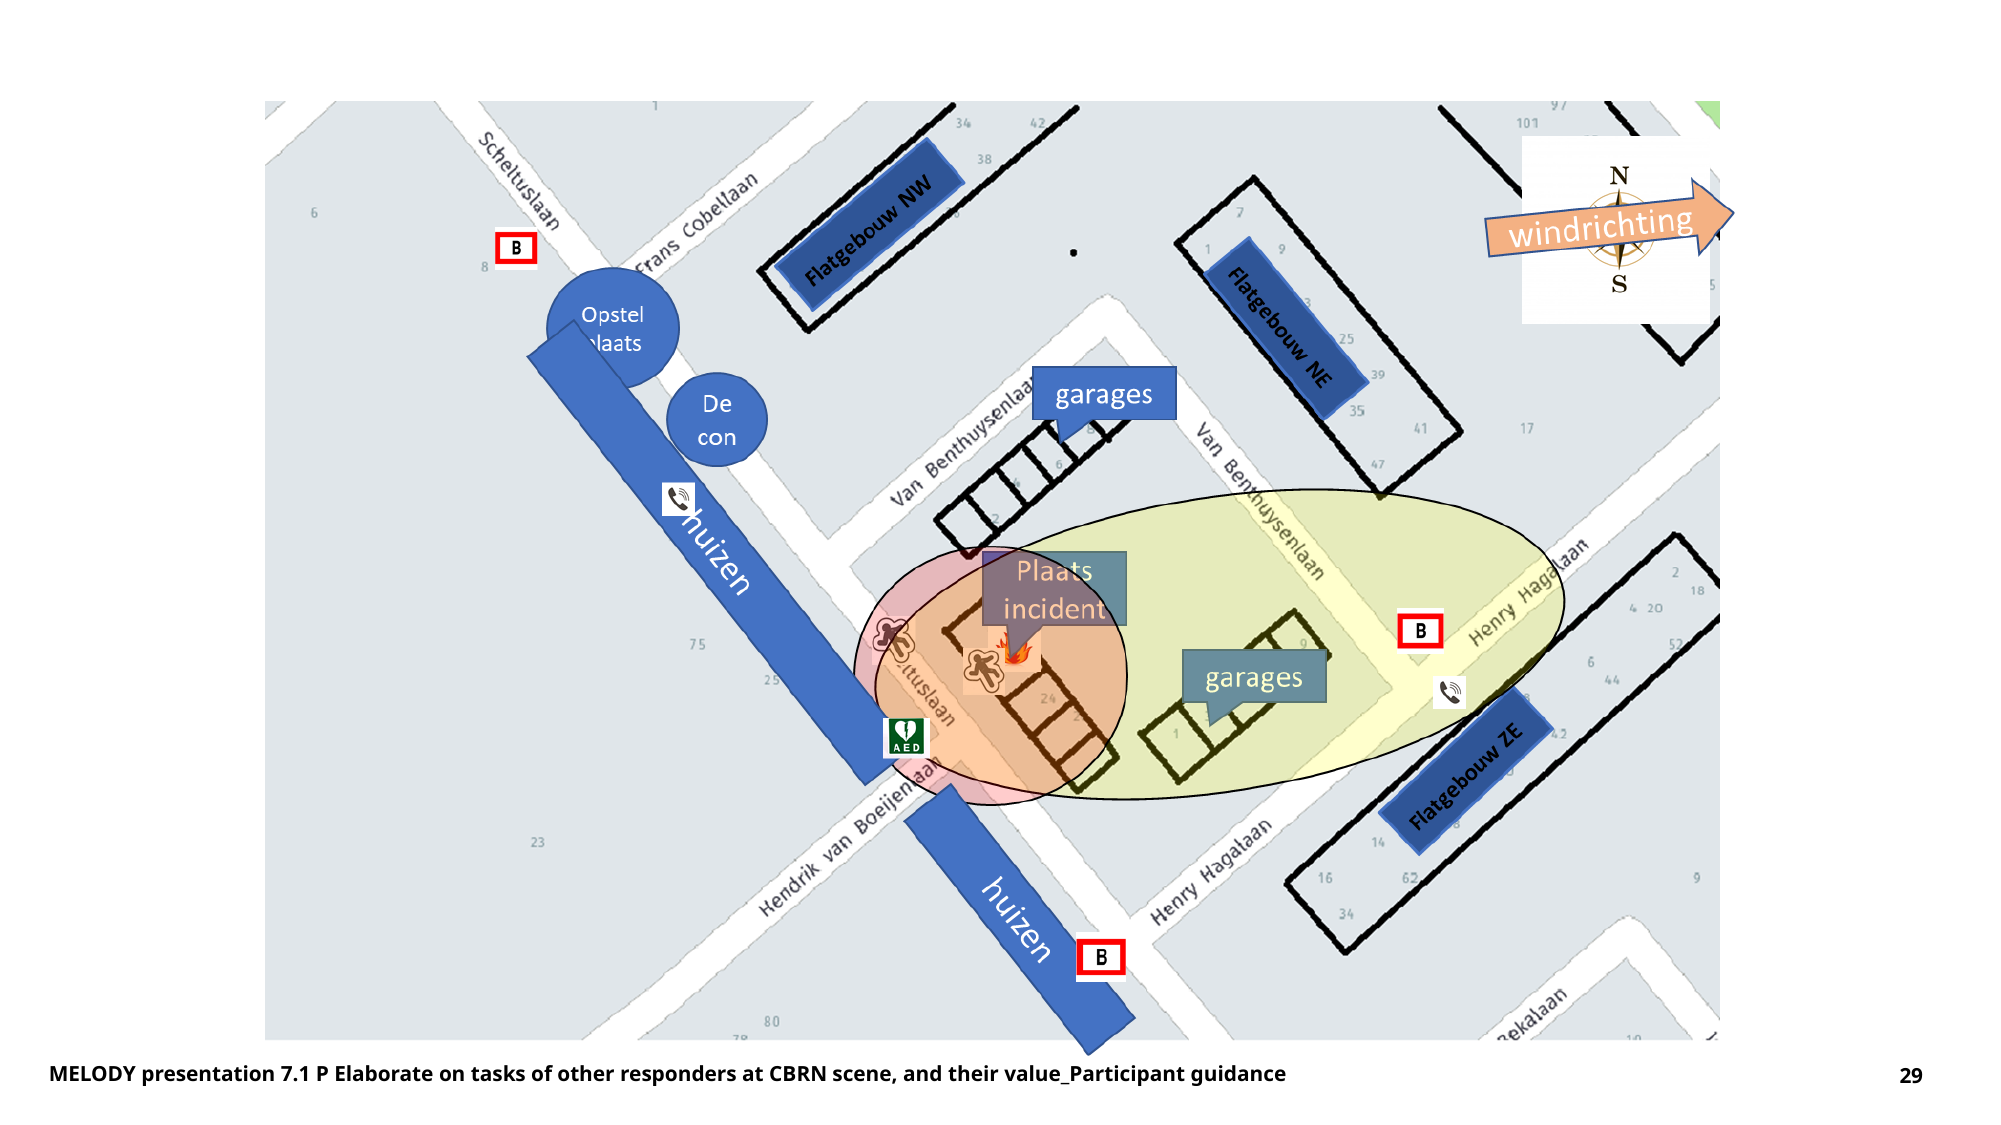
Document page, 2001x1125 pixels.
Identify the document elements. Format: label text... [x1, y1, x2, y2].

footer MELODY presentation 7.1 P Elaborate on tasks of other responders at CBRN scene, and their value_Participant guidance [49, 1062, 1817, 1088]
picture [265, 101, 1735, 1056]
slide_number 29 [1473, 1062, 1924, 1101]
